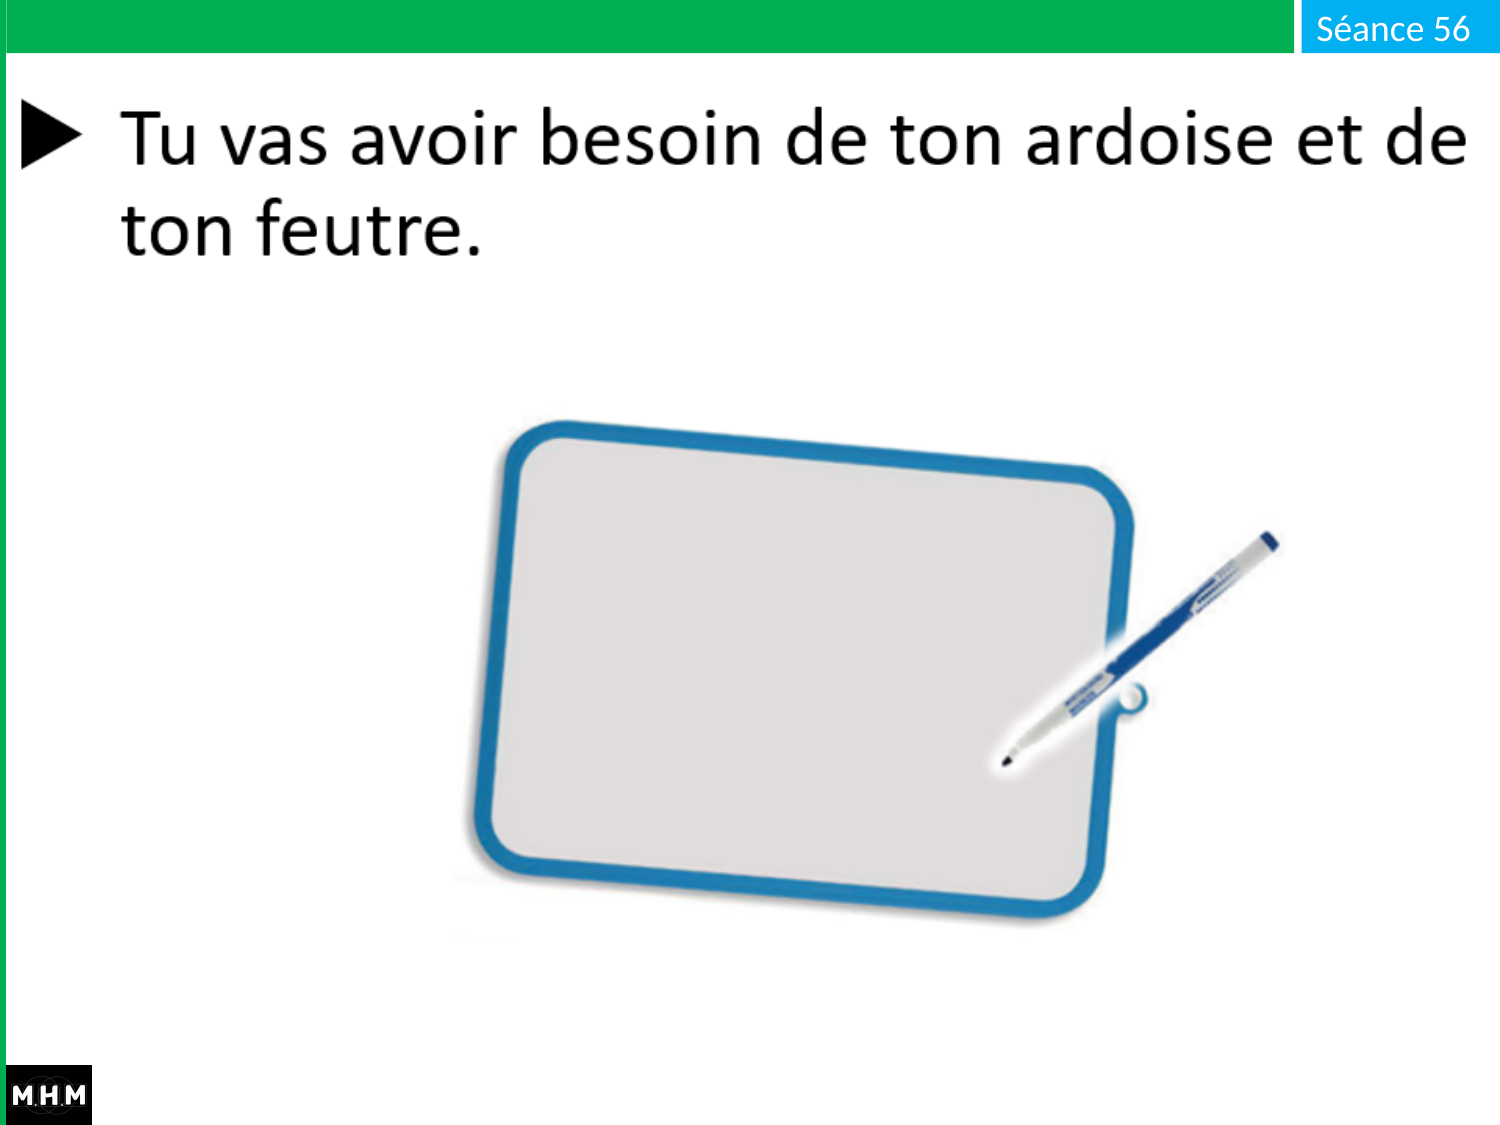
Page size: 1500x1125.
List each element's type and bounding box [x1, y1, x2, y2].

picture [6, 1065, 92, 1125]
picture [6, 82, 1494, 940]
